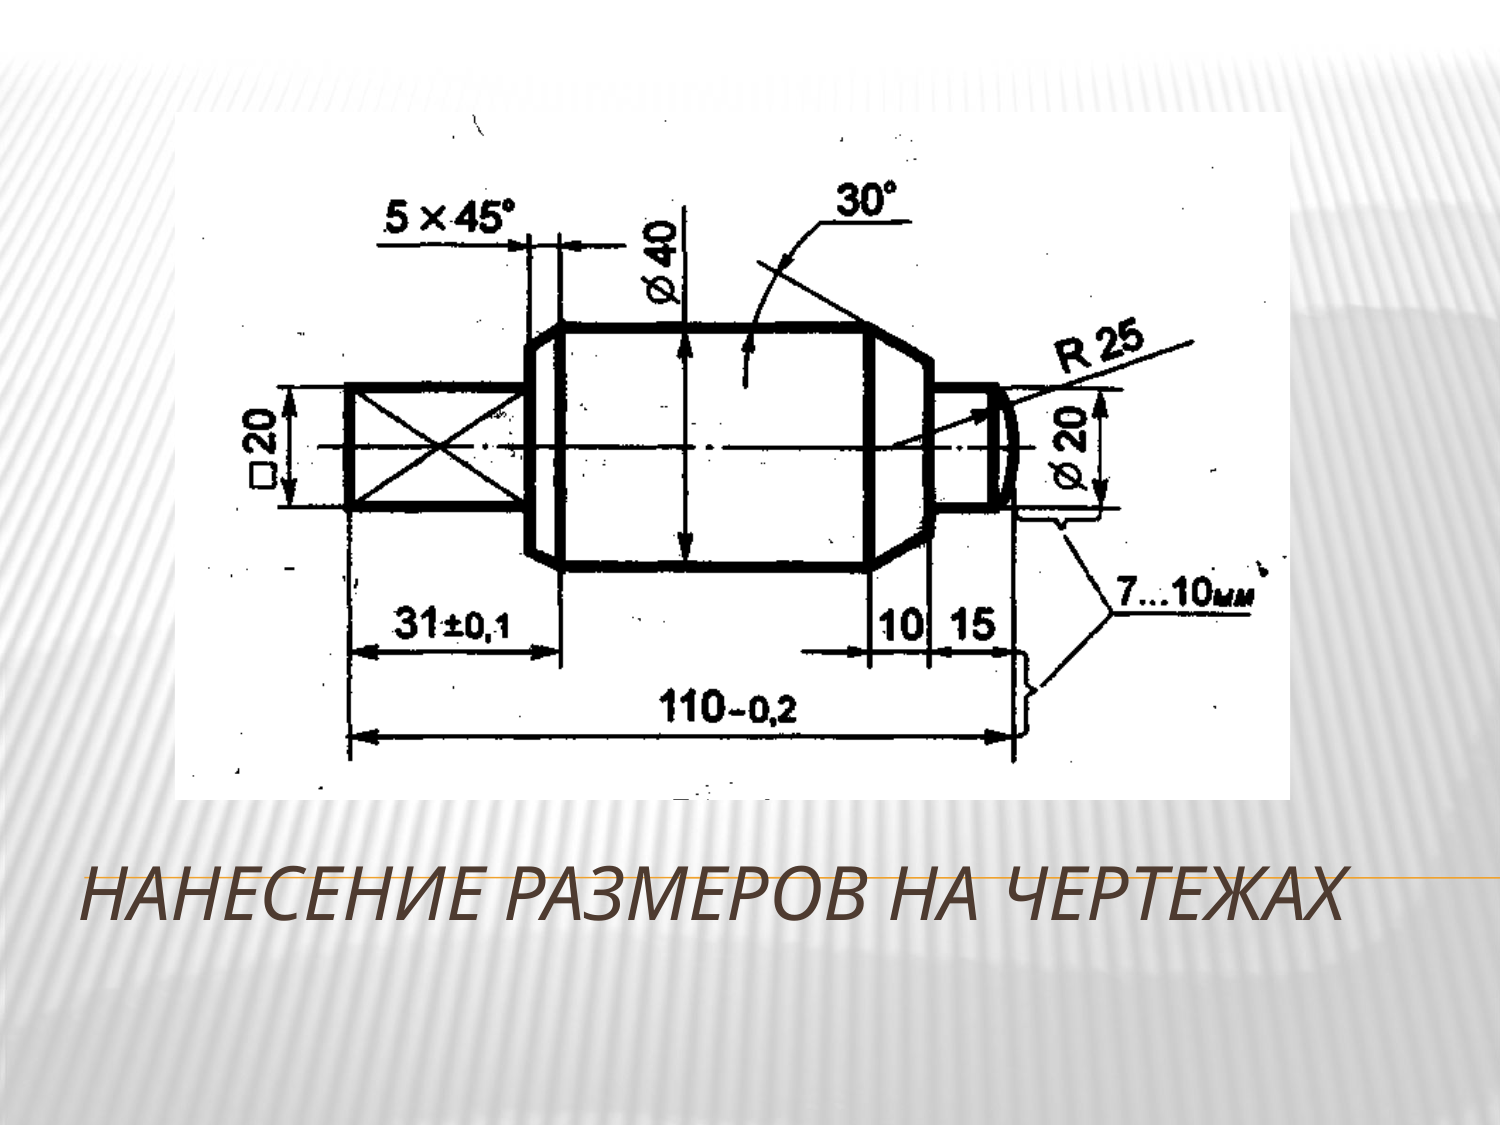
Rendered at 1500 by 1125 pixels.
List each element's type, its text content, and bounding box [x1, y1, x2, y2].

picture [174, 112, 1291, 801]
title Нанесение размеров на чертежах [62, 837, 1450, 997]
